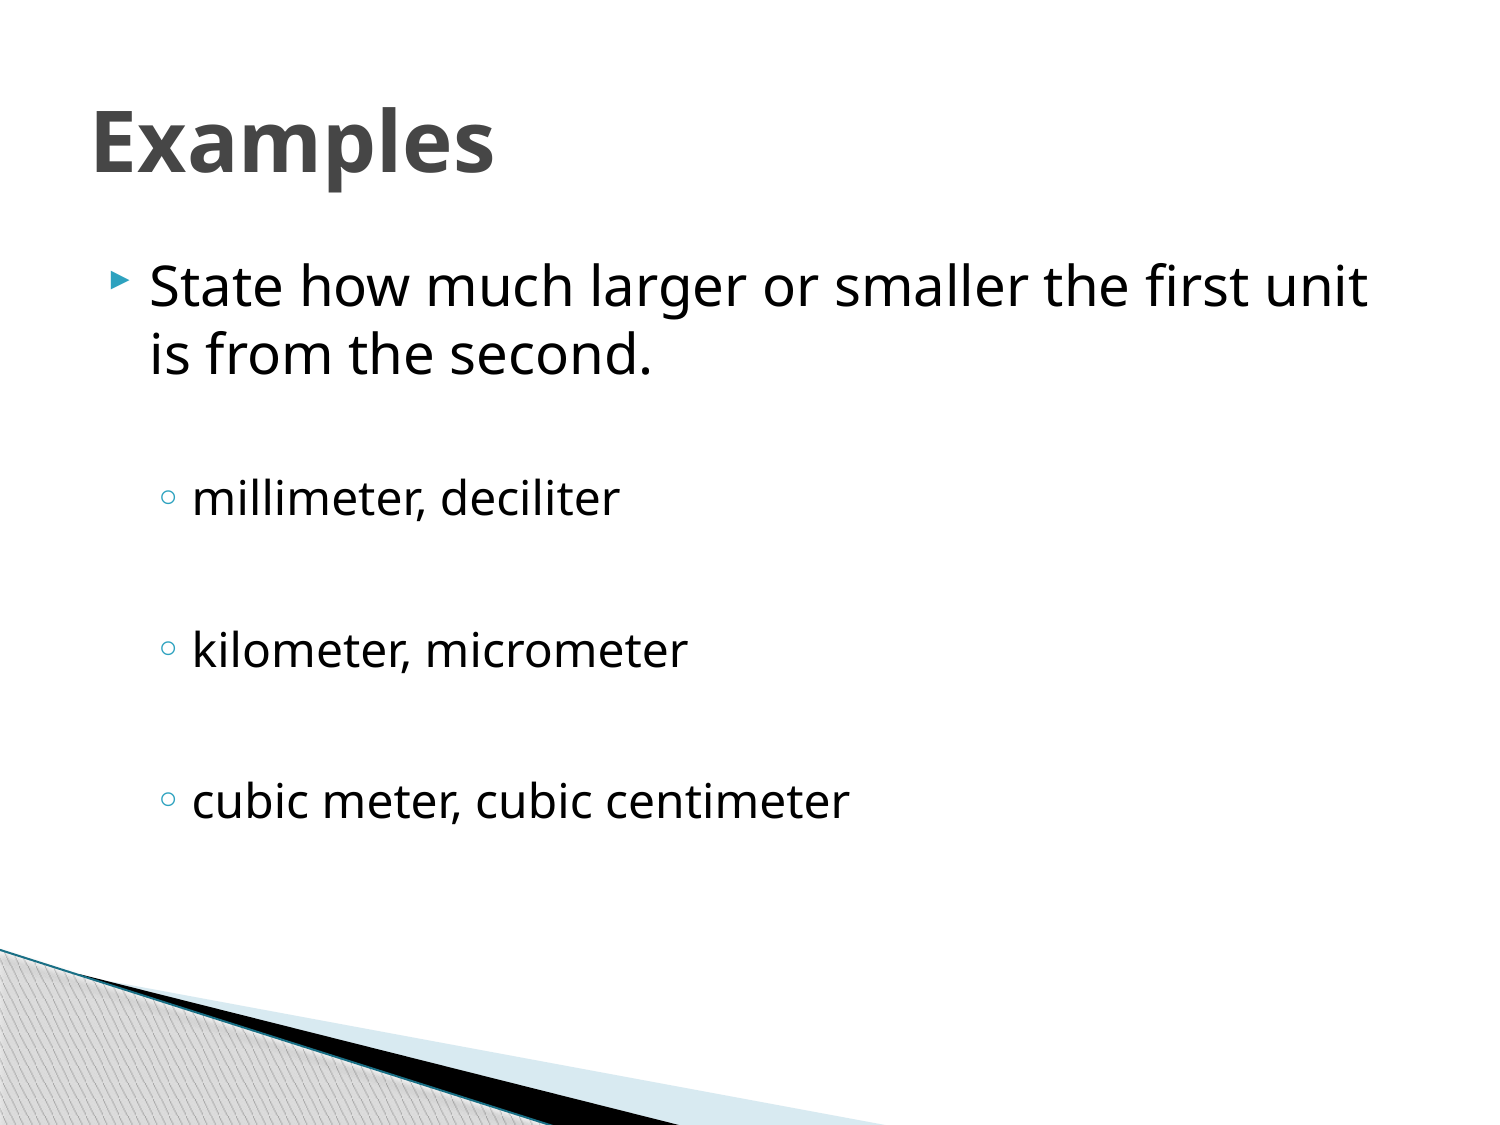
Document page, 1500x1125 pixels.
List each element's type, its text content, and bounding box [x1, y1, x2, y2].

list State how much larger or smaller the first unit is from the second. millimeter, deciliter kilometer, micrometer cubic meter, cubic centimeter [75, 243, 1425, 986]
title Examples [75, 45, 1425, 233]
